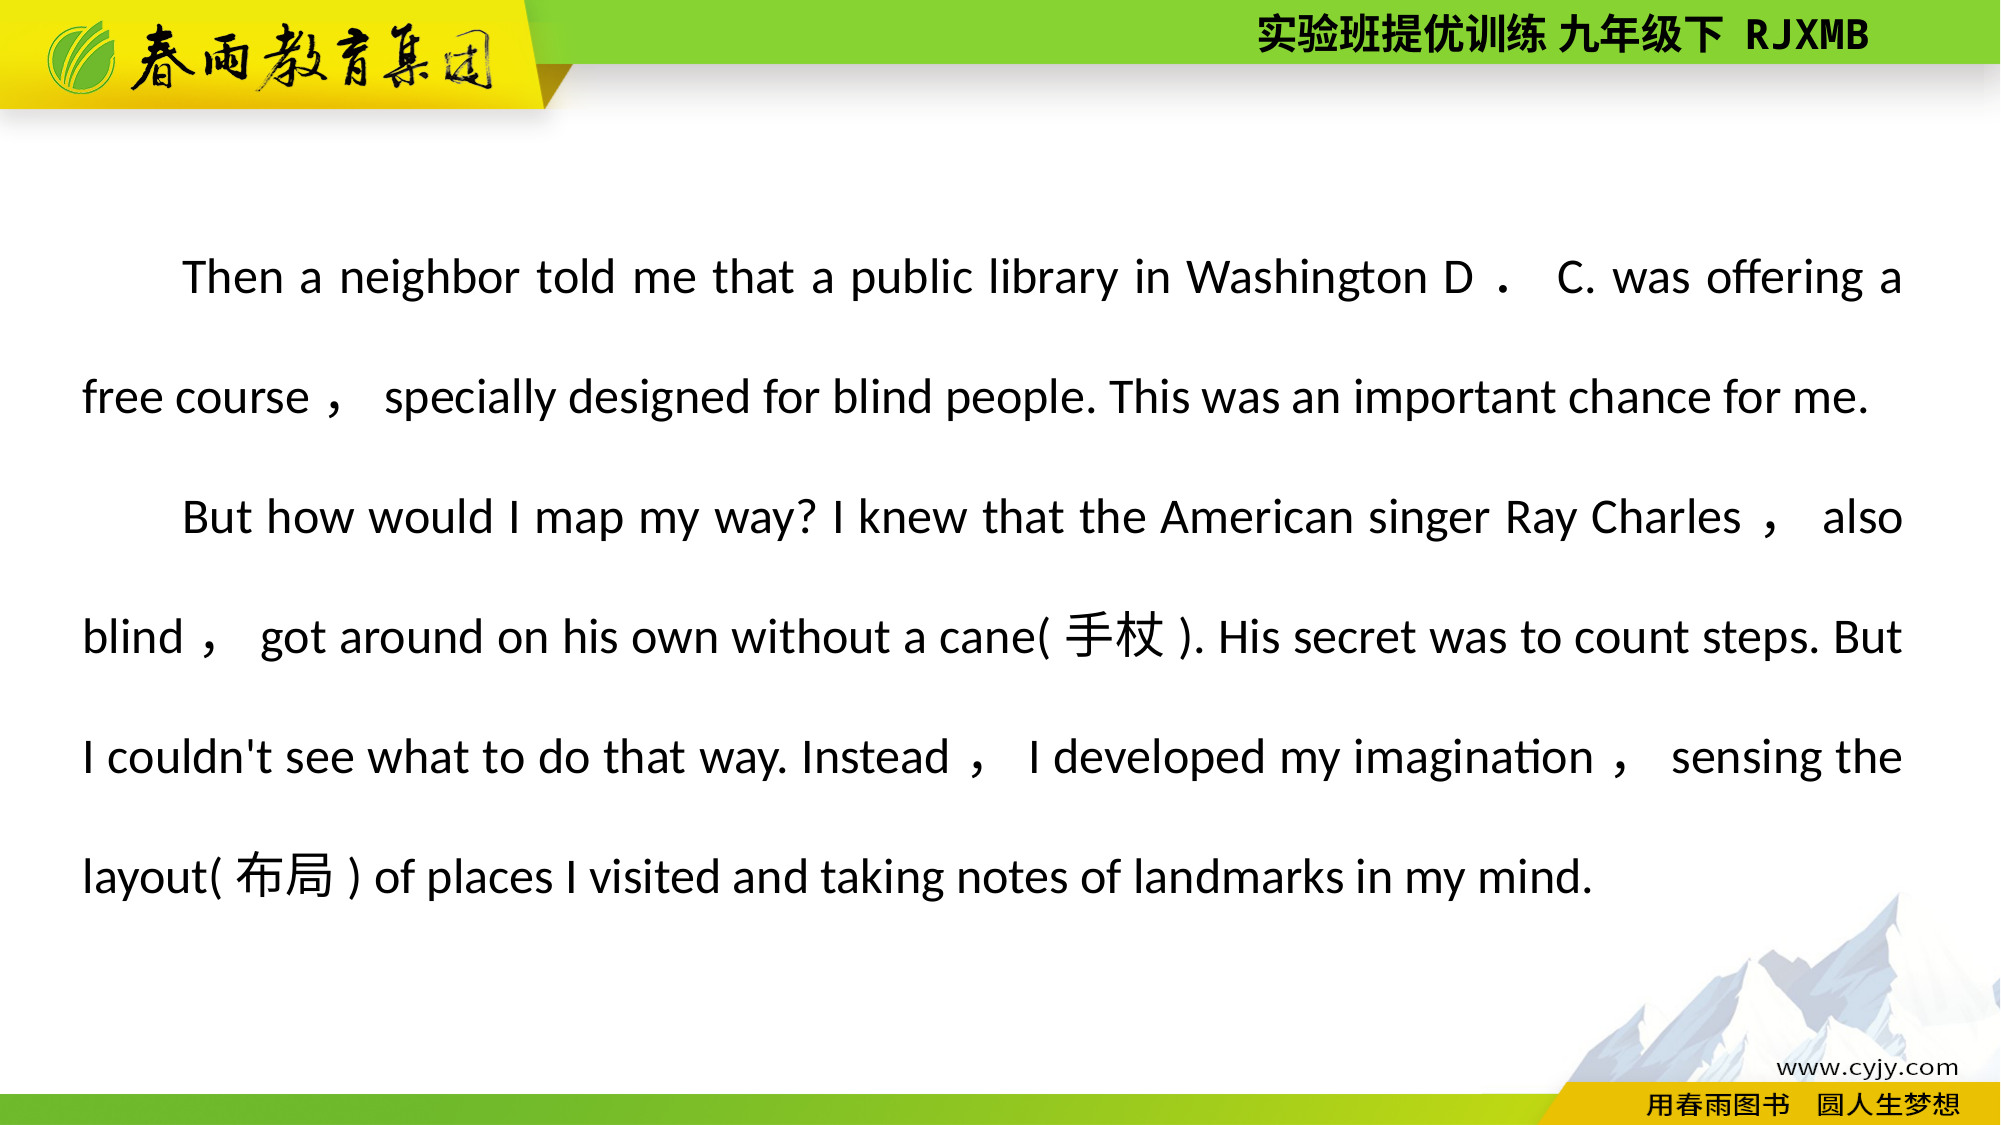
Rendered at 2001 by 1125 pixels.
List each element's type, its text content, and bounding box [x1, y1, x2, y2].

picture [0, 0, 2001, 1125]
text_box Then a neighbor told me that a public library in Washington D．C. was offering a free course，specially designed for blind people. This was an important chance for me. But how would I map my way? I knew that the American singer Ray Charles，also blind，got around on his own without a cane(手杖). His secret was to count steps. But I couldn't see what to do that way. Instead，I developed my imagination，sensing the layout(布局) of places I visited and taking notes of landmarks in my mind. [68, 176, 1919, 912]
